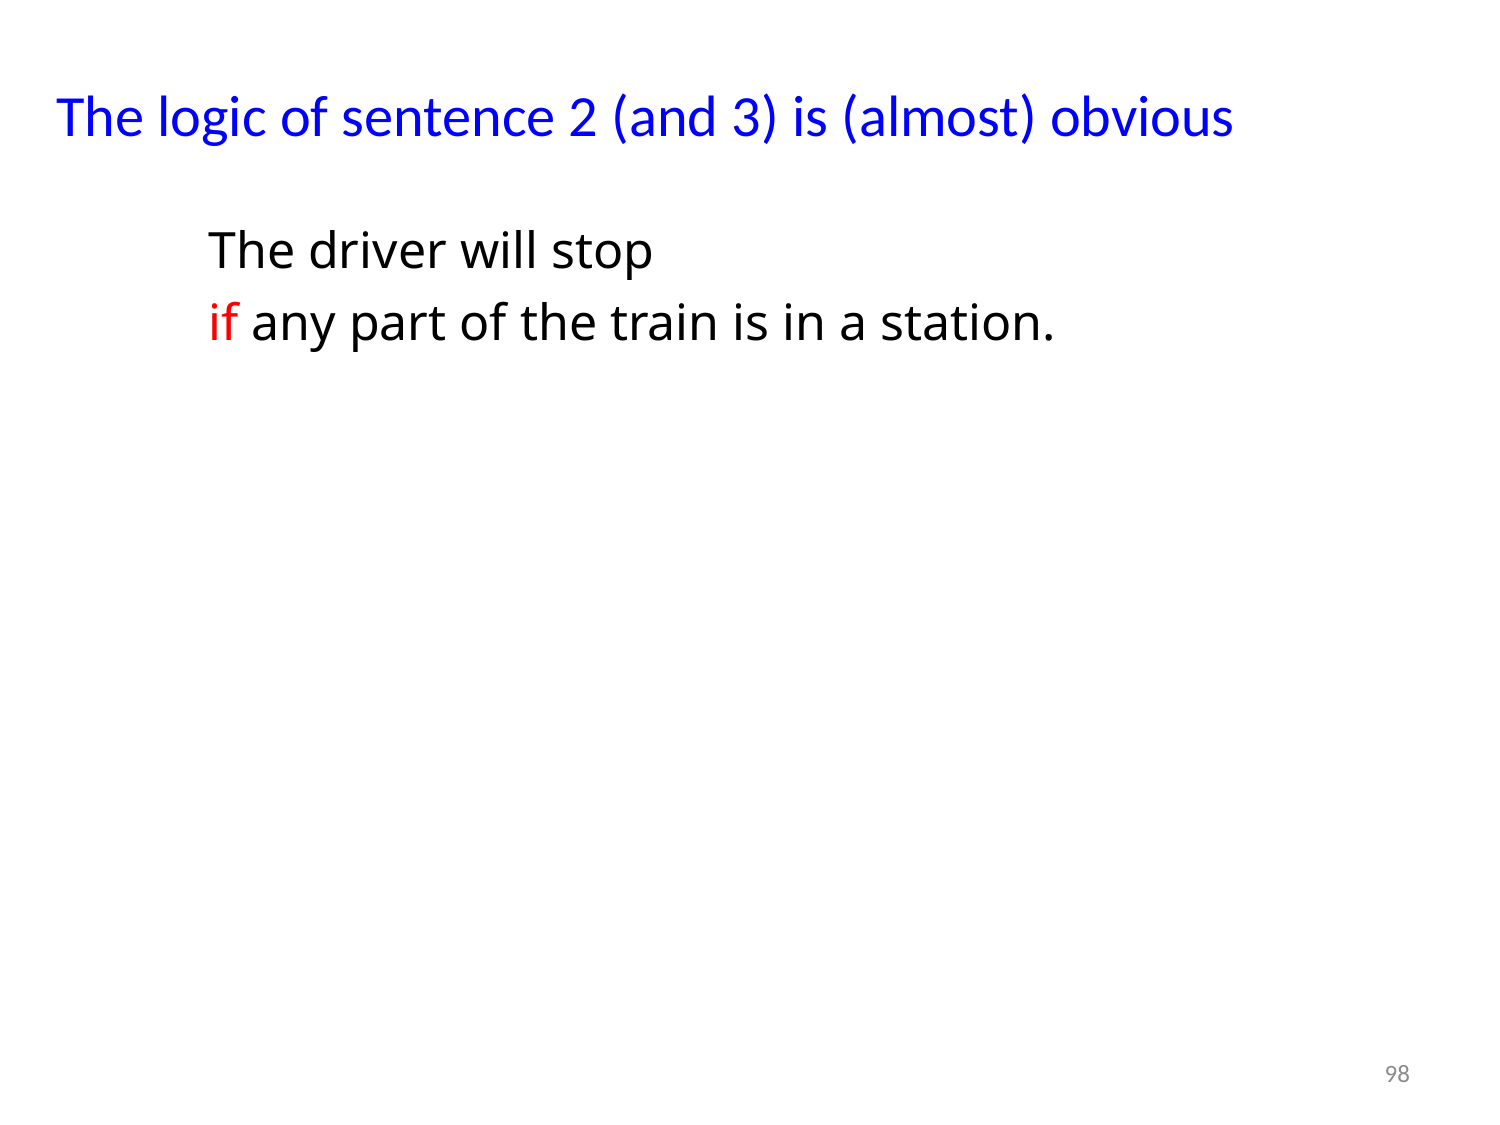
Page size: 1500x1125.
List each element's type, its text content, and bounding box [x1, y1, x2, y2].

title The logic of sentence 2 (and 3) is (almost) obvious [41, 19, 1500, 207]
list The driver will stop if any part of the train is in a station. [75, 206, 1425, 1012]
slide_number 98 [1074, 1042, 1425, 1103]
